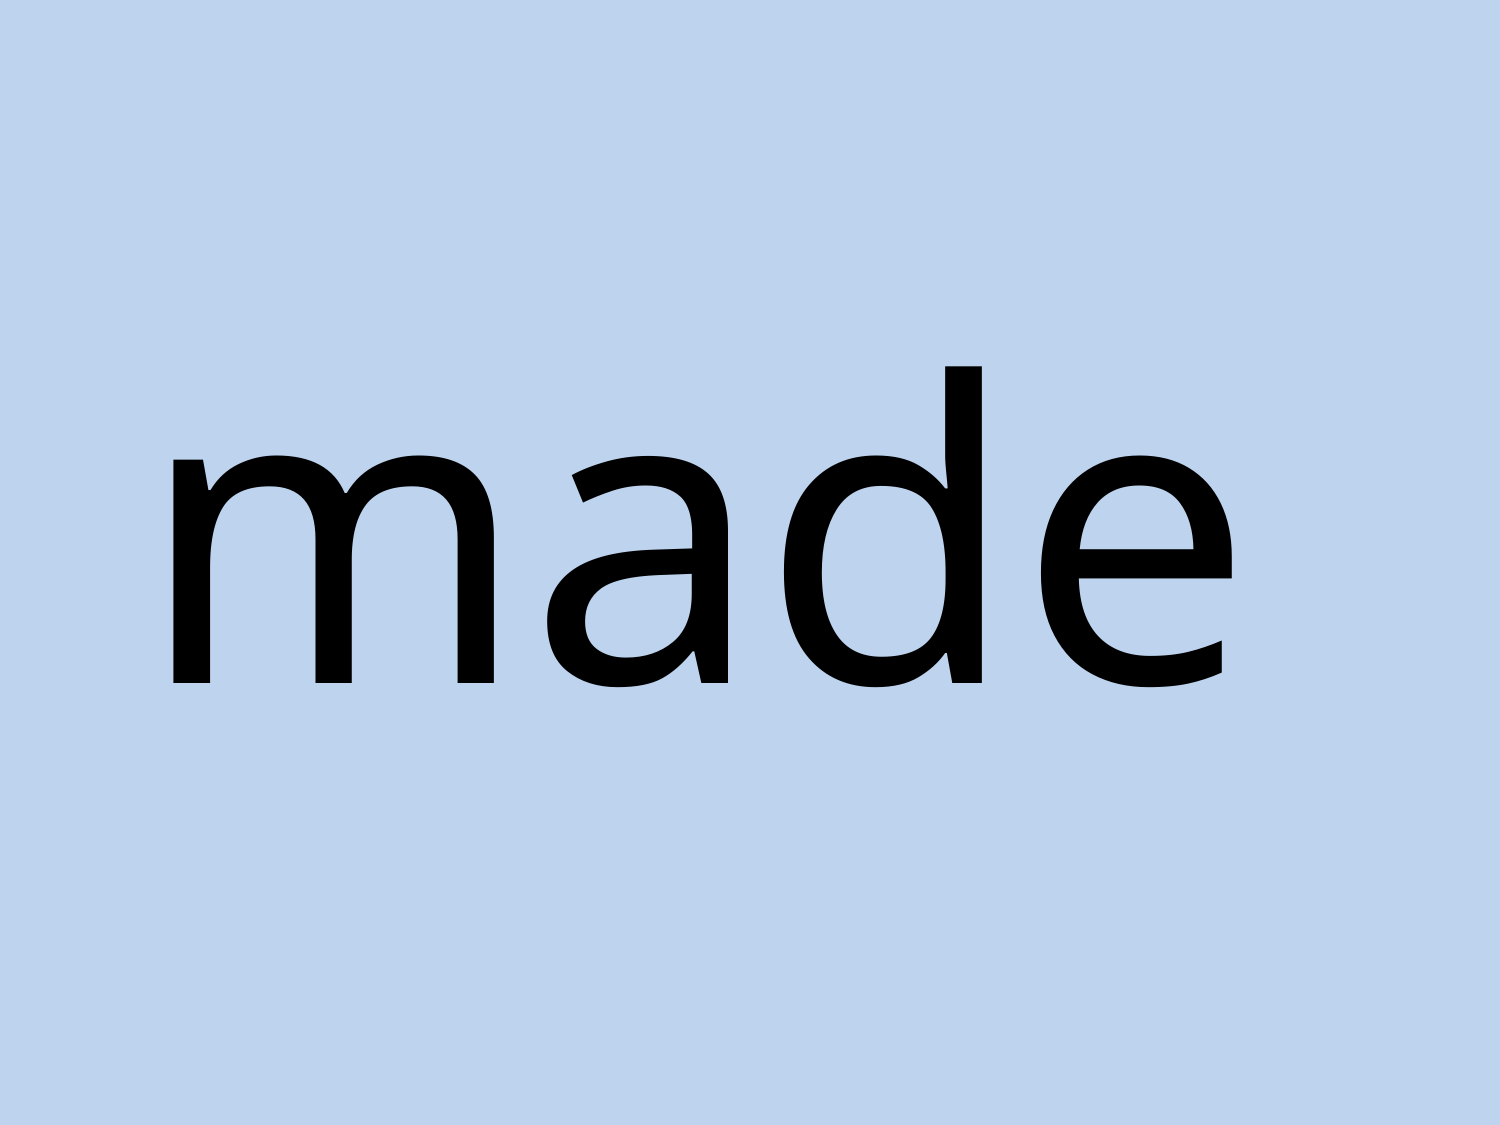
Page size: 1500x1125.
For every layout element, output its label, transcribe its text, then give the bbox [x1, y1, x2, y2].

text_box made [41, 259, 1459, 775]
